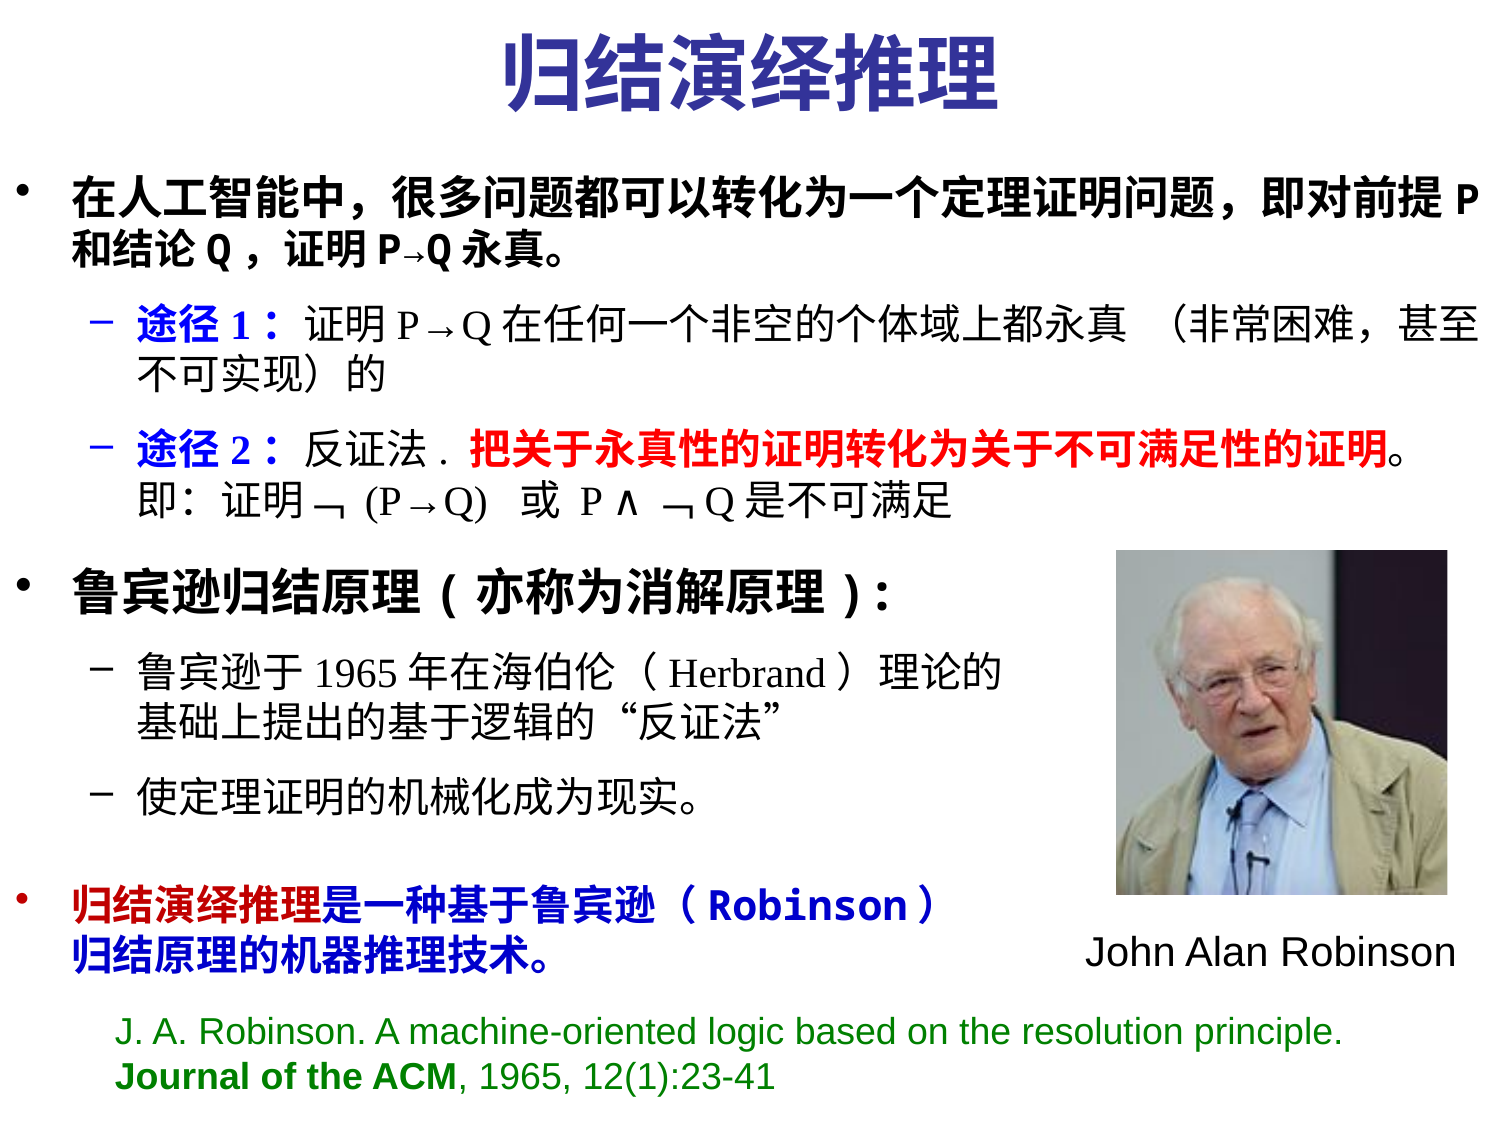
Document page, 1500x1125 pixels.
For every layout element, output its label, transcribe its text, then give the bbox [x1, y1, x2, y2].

title 归结演绎推理 [75, 1, 1425, 147]
list 在人工智能中，很多问题都可以转化为一个定理证明问题，即对前提P和结论Q，证明P→Q永真。 途径1：证明P→Q在任何一个非空的个体域上都永真 （非常困难，甚至不可实现）的 途径2：反证法. 把关于永真性的证明转化为关于不可满足性的证明。即：证明﹁ (P→Q) 或 P ∧﹁Q是不可满足 鲁宾逊归结原理(亦称为消解原理): 鲁宾逊于1965年在海伯伦（Herbrand）理论的 基础上提出的基于逻辑的“反证法” 使定理证明的机械化成为现实。 归结演绎推理是一种基于鲁宾逊（Robinson） 归结原理的机器推理技术。 [0, 160, 1500, 1055]
picture [1115, 550, 1448, 895]
text_box John Alan Robinson [1070, 916, 1472, 982]
text_box J. A. Robinson. A machine-oriented logic based on the resolution principle. Journal of the ACM, 1965, 12(1):23-41 [100, 999, 1471, 1105]
